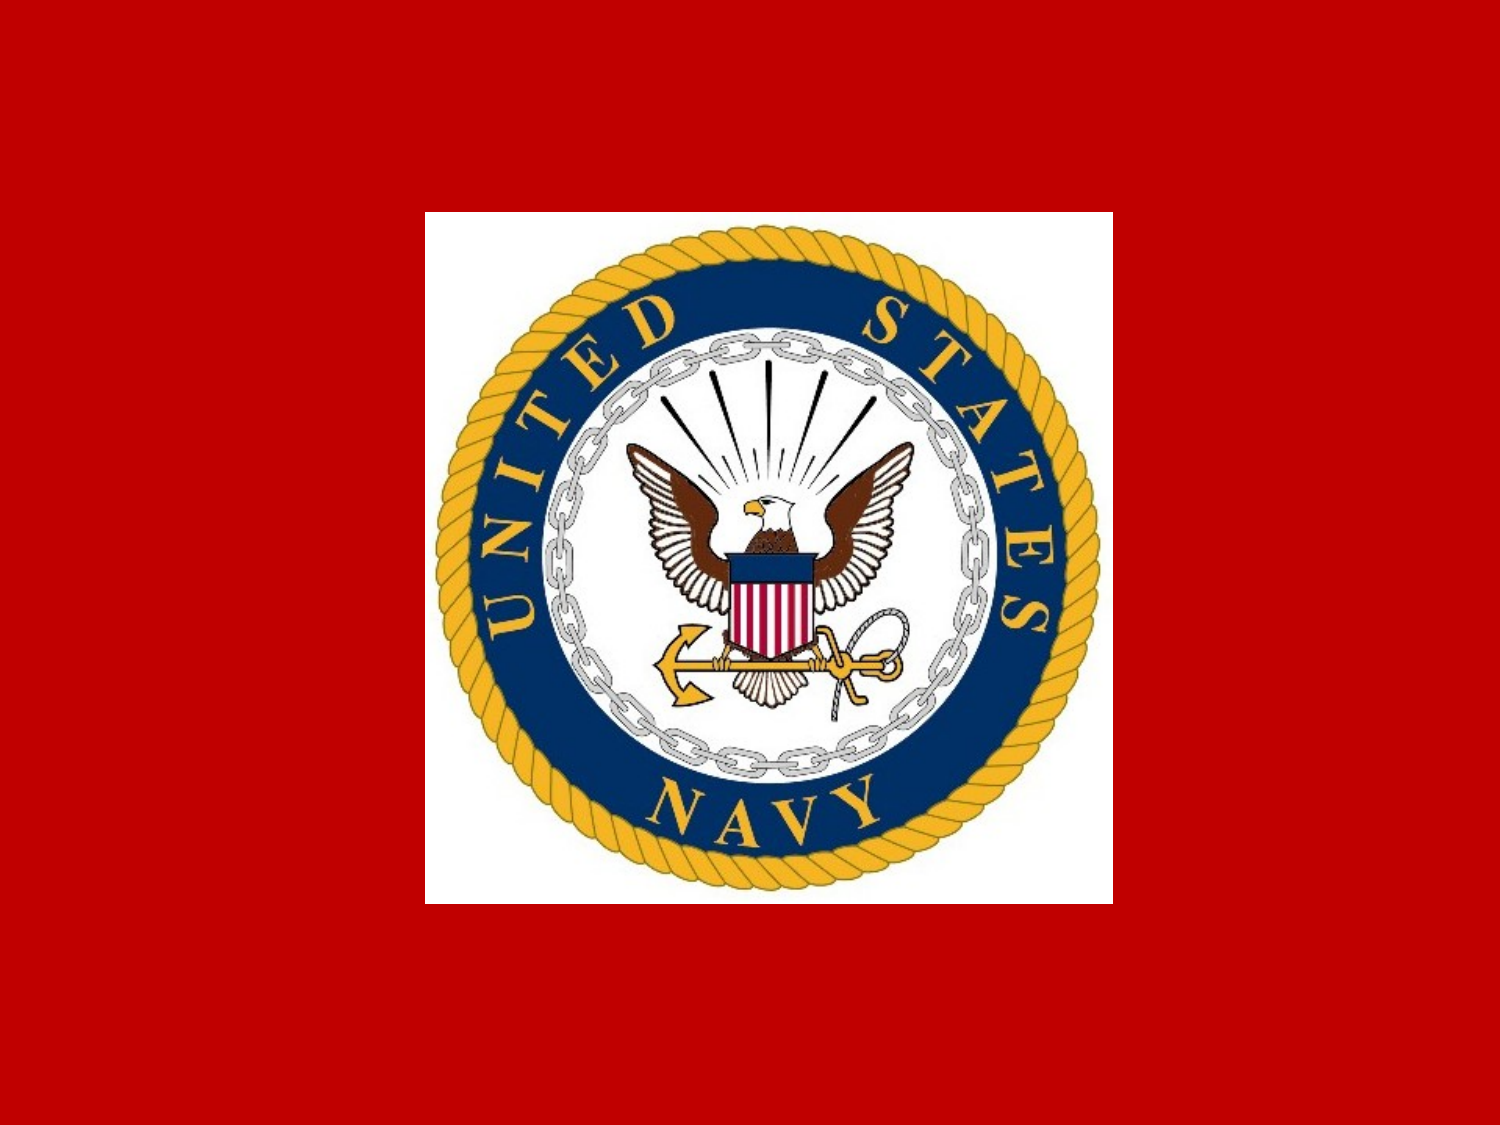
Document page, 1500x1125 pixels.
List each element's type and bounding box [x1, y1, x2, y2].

picture [424, 212, 1113, 904]
